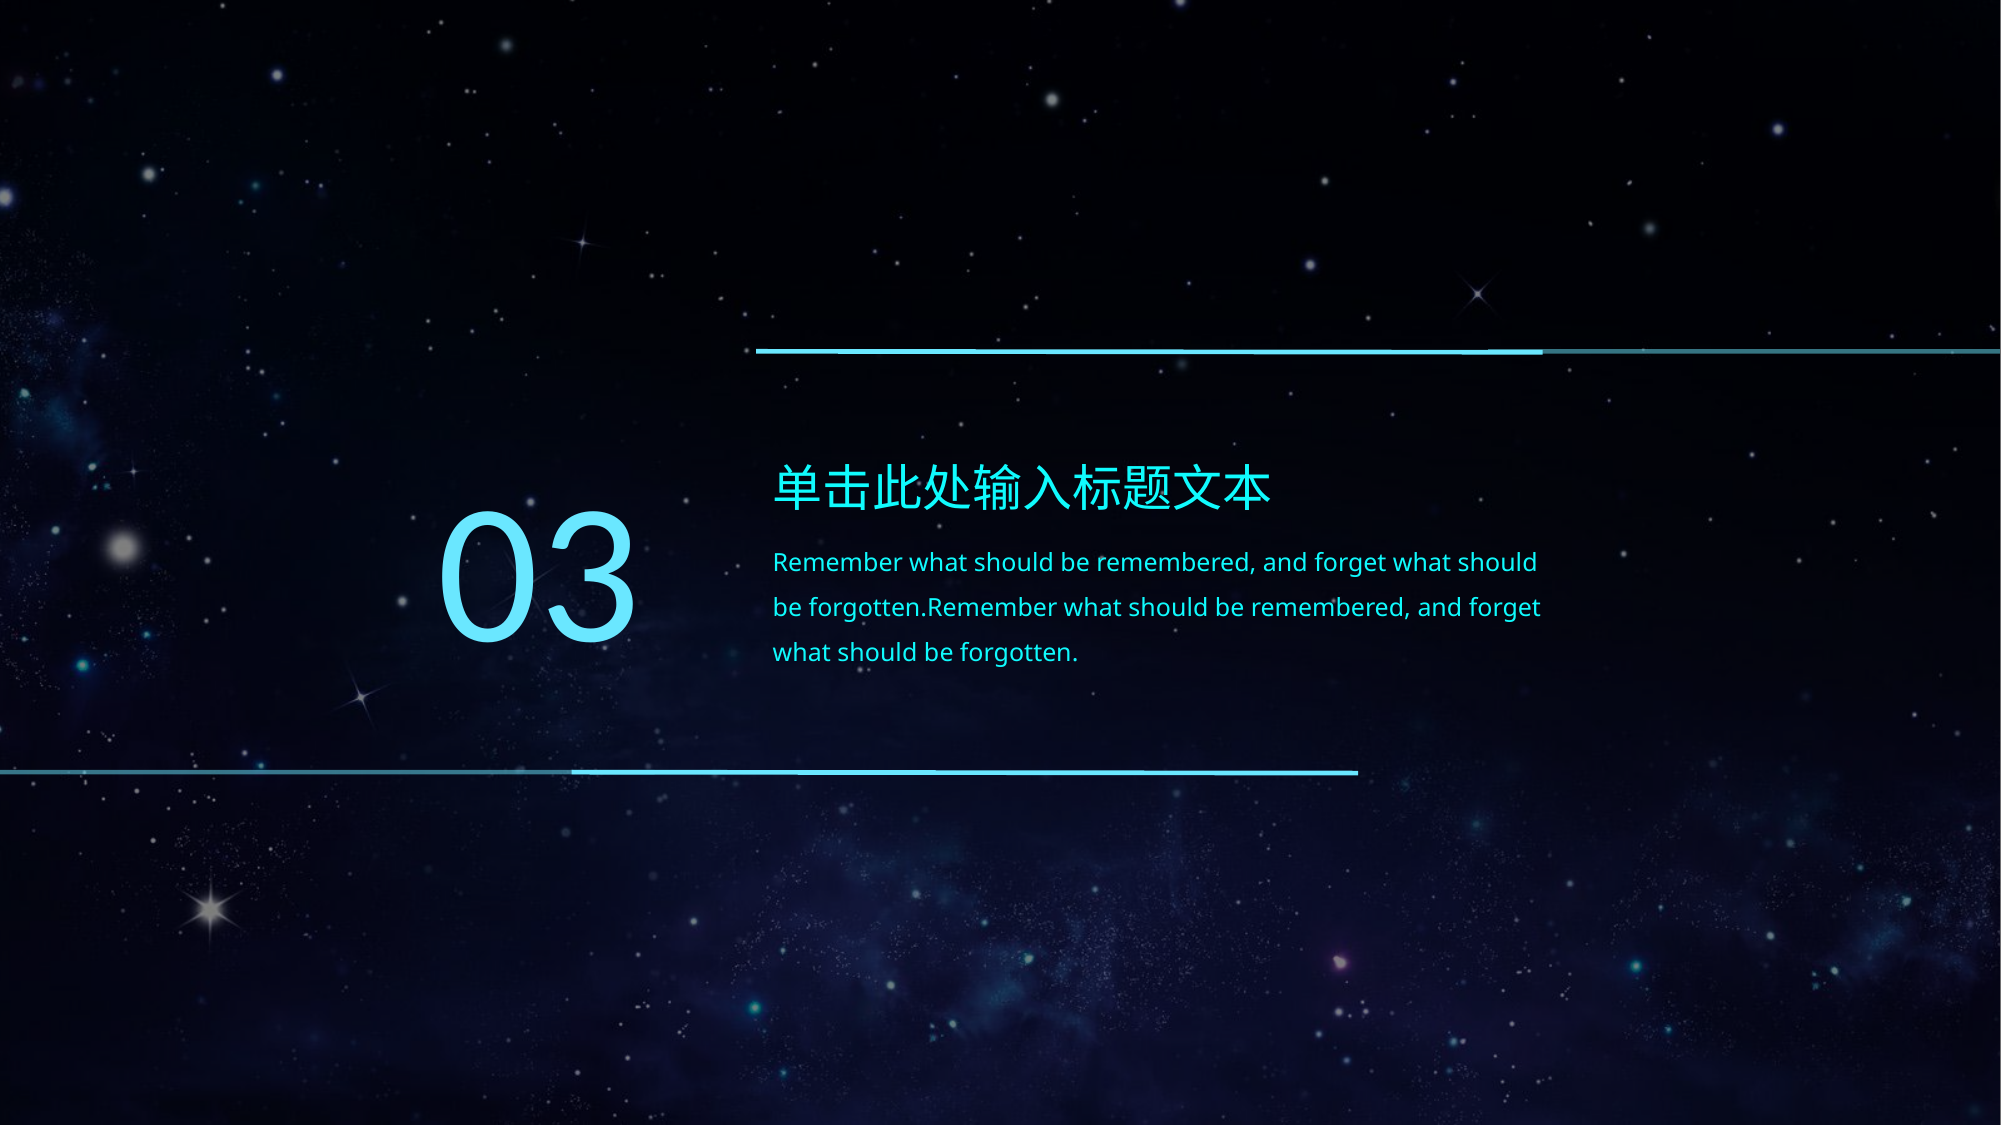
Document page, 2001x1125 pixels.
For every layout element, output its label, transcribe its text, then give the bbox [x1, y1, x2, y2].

text_box Remember what should be remembered, and forget what should be forgotten.Remember what should be remembered, and forget what should be forgotten. [757, 524, 1579, 674]
text_box 单击此处输入标题文本 [758, 448, 1371, 524]
picture [0, 0, 2001, 1125]
text_box 03 [407, 433, 656, 689]
